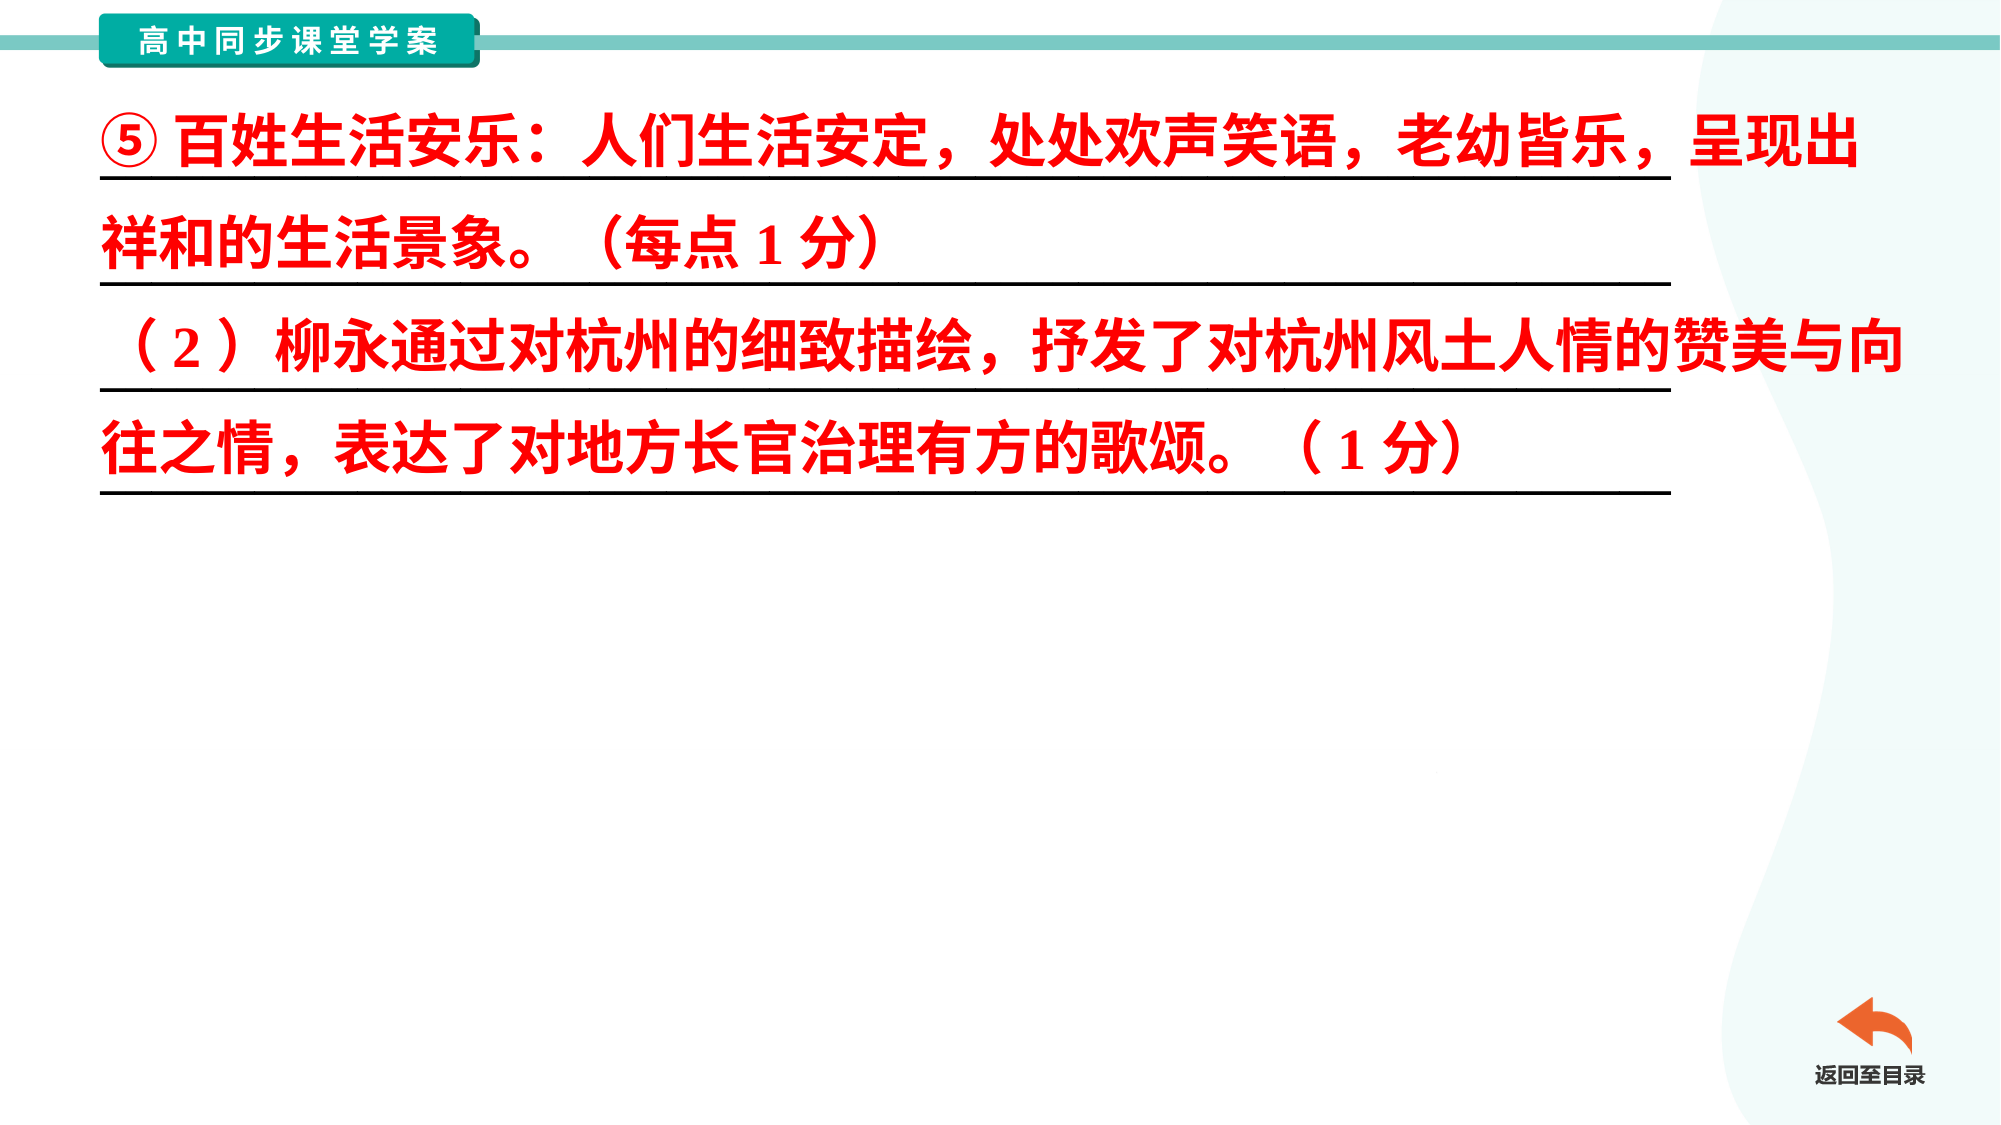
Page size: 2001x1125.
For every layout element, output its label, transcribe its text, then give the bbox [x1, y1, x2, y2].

text_box ⑤百姓生活安乐：人们生活安定，处处欢声笑语，老幼皆乐，呈现出 祥和的生活景象。（每点1分） （2）柳永通过对杭州的细致描绘，抒发了对杭州风土人情的赞美与向 往之情，表达了对地方长官治理有方的歌颂。（1分） [100, 72, 1899, 470]
picture [0, 0, 2000, 1125]
text_box _____________________________________________________________ _____________________________________________________________ _____________________________________________________________ _____________________________________________________________ [100, 470, 1899, 482]
